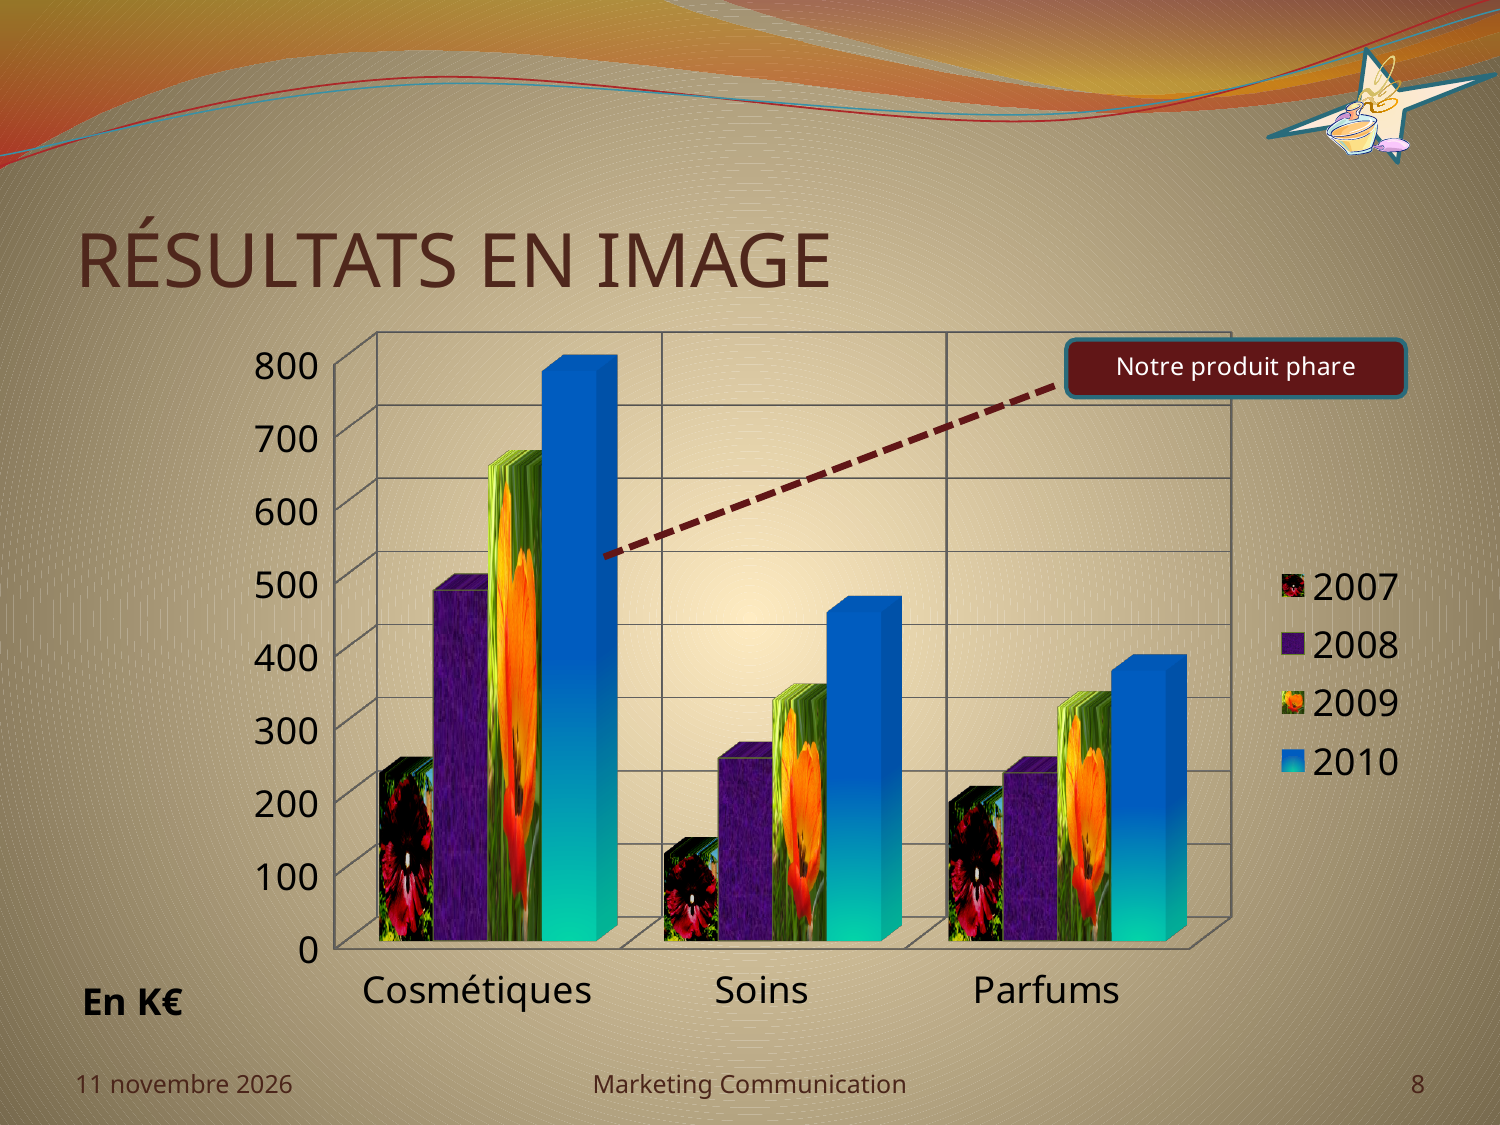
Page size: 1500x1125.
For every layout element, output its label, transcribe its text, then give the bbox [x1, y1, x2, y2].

slide_number mars 11 [75, 1050, 425, 1103]
chart [74, 317, 1426, 1038]
slide_number 8 [1299, 1050, 1425, 1103]
footer Marketing Communication [474, 1051, 1025, 1103]
title Résultats en image [75, 115, 1425, 303]
